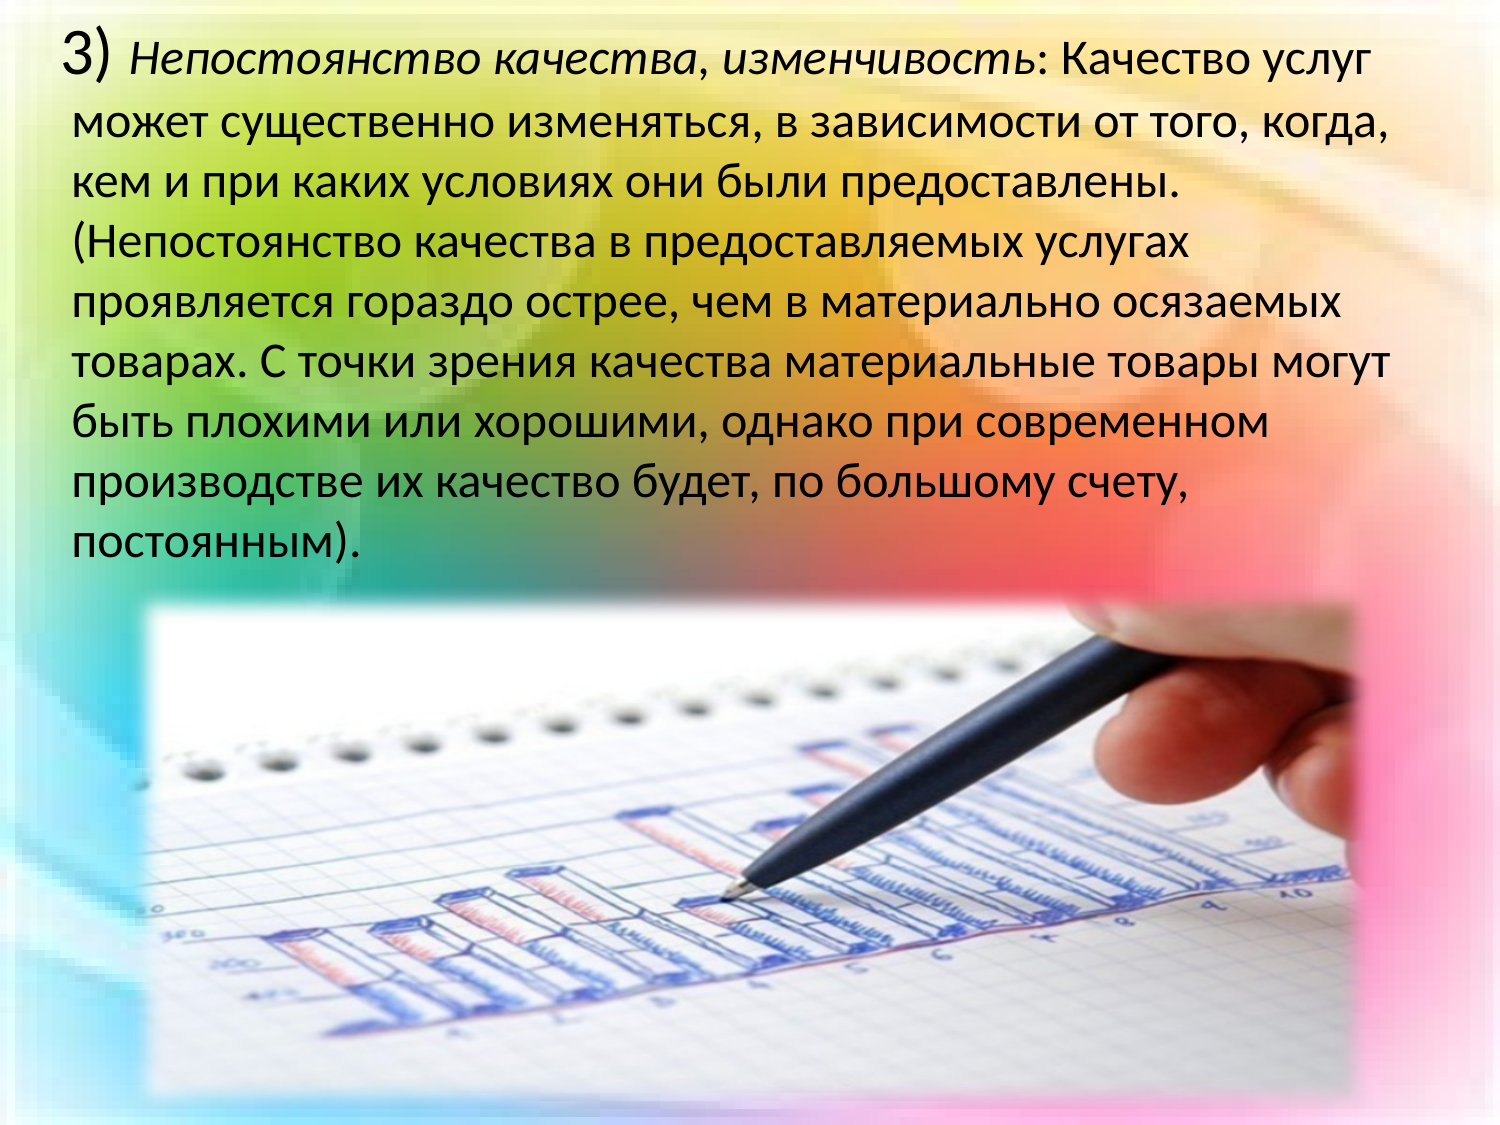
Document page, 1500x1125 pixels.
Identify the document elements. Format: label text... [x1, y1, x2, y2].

picture [0, 0, 1500, 1125]
list 3) Непостоянство качества, изменчивость: Качество услуг может существенно изменяться, в зависимости от того, когда, кем и при каких условиях они были предоставлены.(Непостоянство качества в предоставляемых услугах проявляется гораздо острее, чем в материально осязаемых товарах. С точки зрения качества материальные товары могут быть плохими или хорошими, однако при современном производстве их качество будет, по большому счету, постоянным). [0, 0, 1454, 1111]
